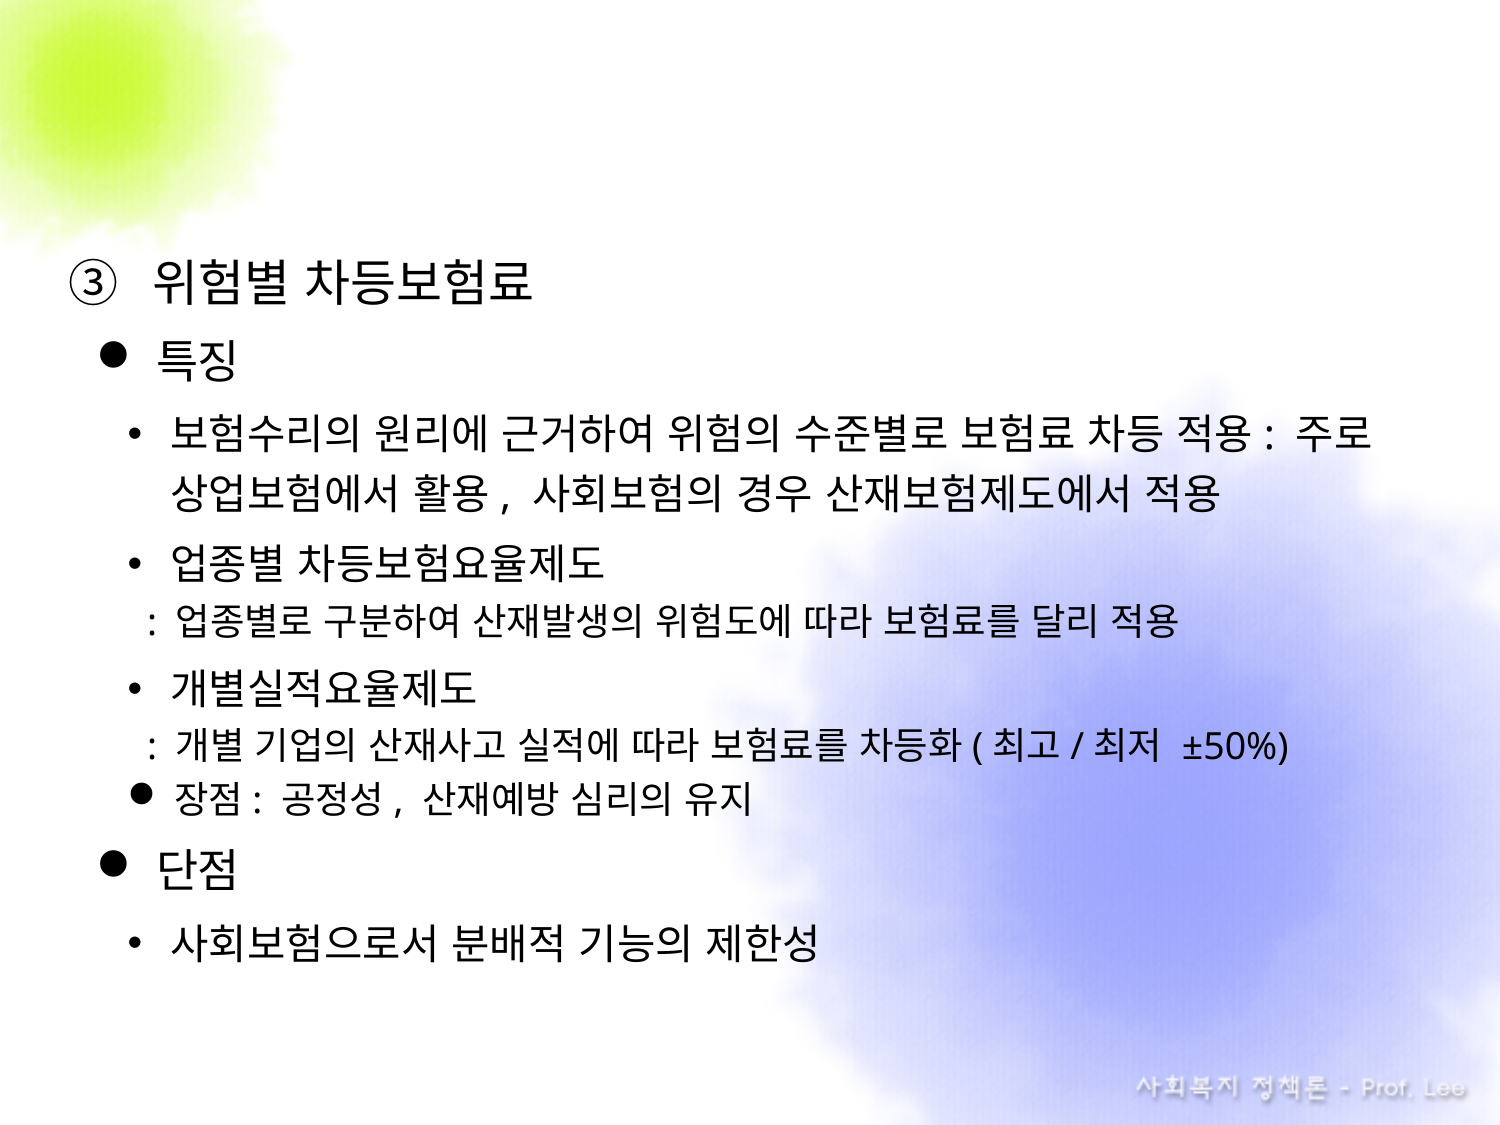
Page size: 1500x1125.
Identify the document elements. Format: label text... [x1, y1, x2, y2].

list 위험별 차등보험료 특징 보험수리의 원리에 근거하여 위험의 수준별로 보험료 차등 적용: 주로 상업보험에서 활용, 사회보험의 경우 산재보험제도에서 적용 업종별 차등보험요율제도 : 업종별로 구분하여 산재발생의 위험도에 따라 보험료를 달리 적용 개별실적요율제도 : 개별 기업의 산재사고 실적에 따라 보험료를 차등화(최고/최저 ±50%) 장점: 공정성, 산재예방 심리의 유지 단점 사회보험으로서 분배적 기능의 제한성 [53, 231, 1420, 975]
picture [0, 0, 1500, 1125]
